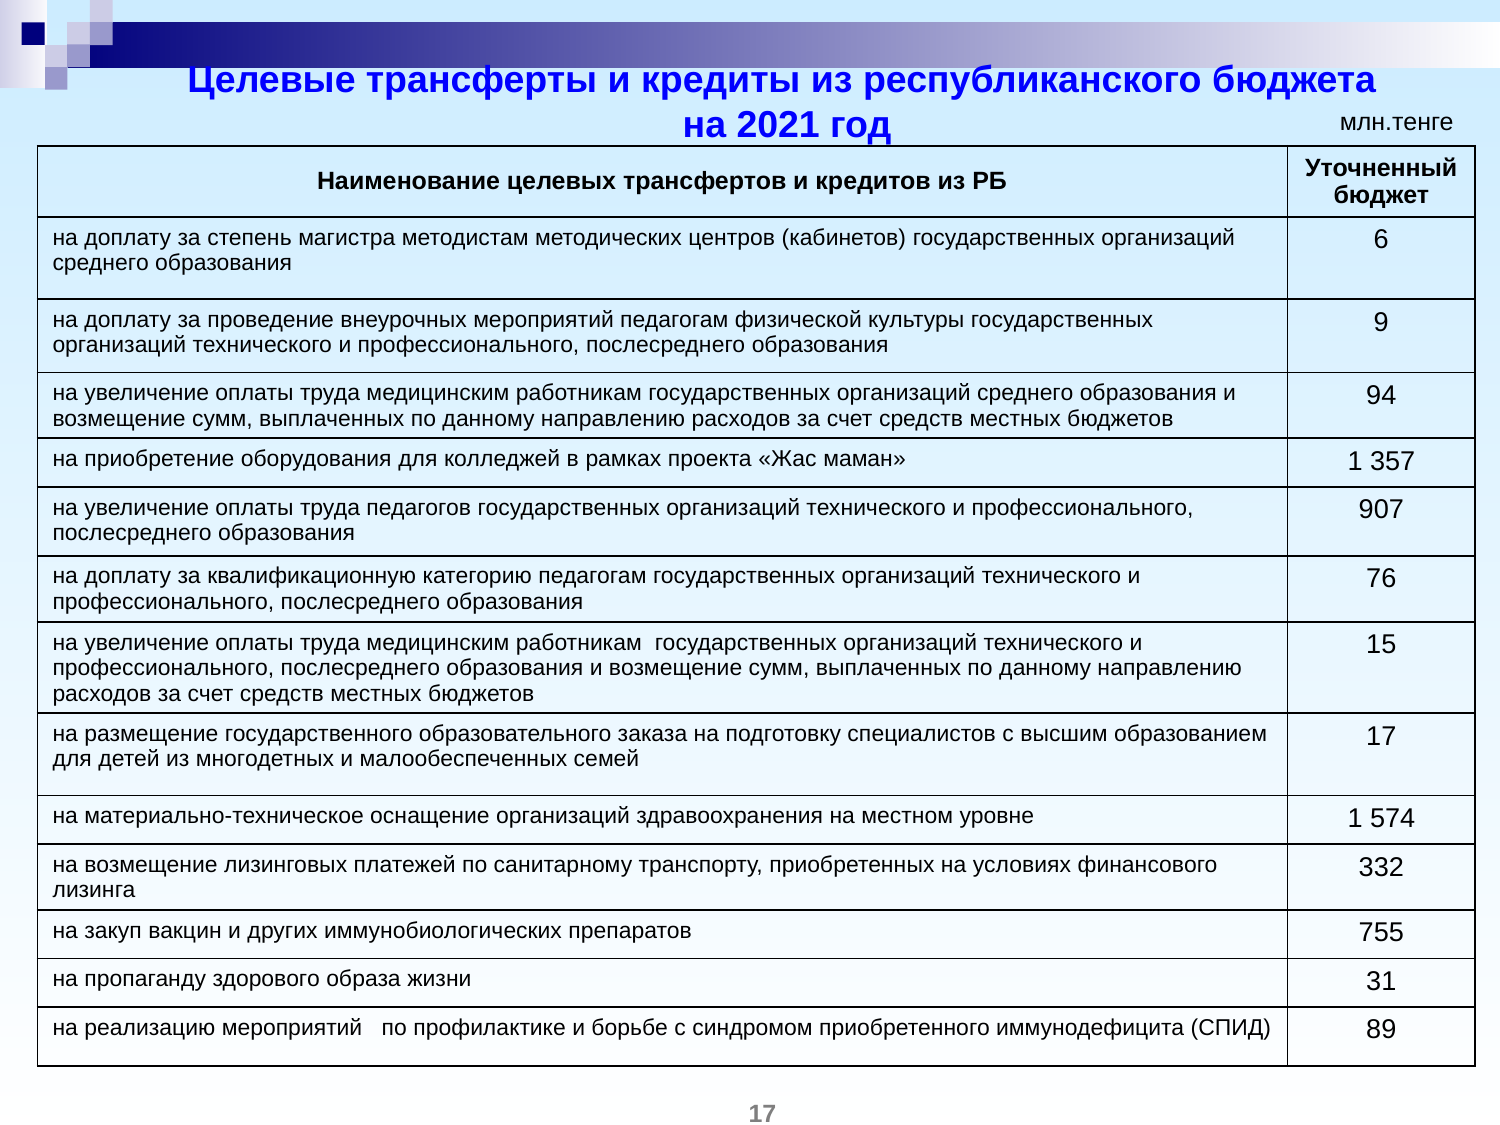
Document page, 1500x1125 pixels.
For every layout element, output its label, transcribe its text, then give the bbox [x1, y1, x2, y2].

table_cell на материально-техническое оснащение организаций здравоохранения на местном уровне [38, 796, 1287, 843]
table_cell на увеличение оплаты труда медицинским работникам государственных организаций среднего образования и возмещение сумм, выплаченных по данному направлению расходов за счет средств местных бюджетов [38, 373, 1287, 437]
table_cell 31 [1288, 959, 1474, 1006]
table_cell на пропаганду здорового образа жизни [38, 959, 1287, 1006]
table_cell 17 [1288, 714, 1474, 795]
table_cell на увеличение оплаты труда педагогов государственных организаций технического и профессионального, послесреднего образования [38, 488, 1287, 555]
table_cell 94 [1288, 373, 1474, 437]
text_box млн.тенге [1293, 104, 1500, 138]
table_cell 76 [1288, 557, 1474, 621]
table_cell на возмещение лизинговых платежей по санитарному транспорту, приобретенных на условиях финансового лизинга [38, 845, 1287, 909]
table_header Уточненный бюджет [1288, 147, 1474, 216]
table_cell на реализацию мероприятий по профилактике и борьбе с синдромом приобретенного иммунодефицита (СПИД) [38, 1008, 1287, 1065]
table_cell 1 574 [1288, 796, 1474, 843]
table_cell 755 [1288, 911, 1474, 958]
title Целевые трансферты и кредиты из республиканского бюджета на 2021 год [71, 75, 1500, 125]
table_cell на размещение государственного образовательного заказа на подготовку специалистов с высшим образованием для детей из многодетных и малообеспеченных семей [38, 714, 1287, 795]
table_cell 89 [1288, 1008, 1474, 1065]
table_cell на доплату за проведение внеурочных мероприятий педагогам физической культуры государственных организаций технического и профессионального, послесреднего образования [38, 300, 1287, 372]
table_cell 332 [1288, 845, 1474, 909]
table_cell 6 [1288, 218, 1474, 298]
table_cell 907 [1288, 488, 1474, 555]
table_cell на приобретение оборудования для колледжей в рамках проекта «Жас маман» [38, 439, 1287, 486]
text_box 17 [612, 1100, 913, 1125]
table_cell на увеличение оплаты труда медицинским работникам государственных организаций технического и профессионального, послесреднего образования и возмещение сумм, выплаченных по данному направлению расходов за счет средств местных бюджетов [38, 623, 1287, 712]
table_cell на закуп вакцин и других иммунобиологических препаратов [38, 911, 1287, 958]
table_cell на доплату за квалификационную категорию педагогам государственных организаций технического и профессионального, послесреднего образования [38, 557, 1287, 621]
table_cell 15 [1288, 623, 1474, 712]
table_cell 9 [1288, 300, 1474, 372]
table_cell на доплату за степень магистра методистам методических центров (кабинетов) государственных организаций среднего образования [38, 218, 1287, 298]
table_header Наименование целевых трансфертов и кредитов из РБ [38, 147, 1287, 216]
table_cell 1 357 [1288, 439, 1474, 486]
